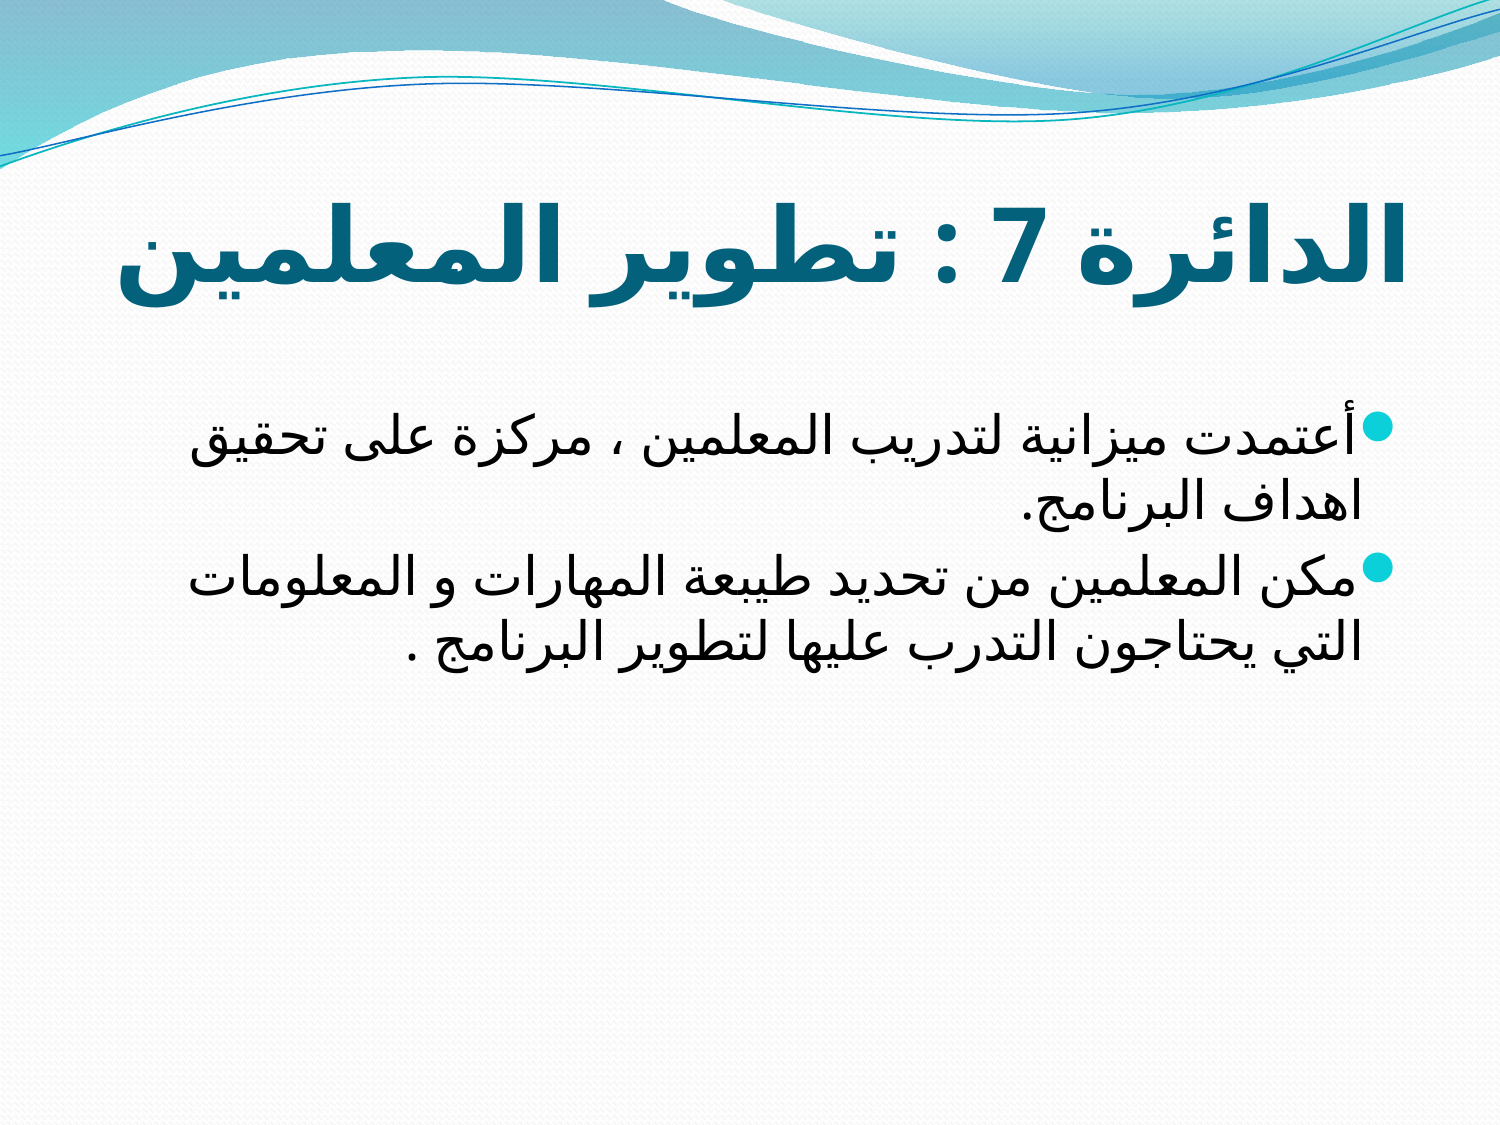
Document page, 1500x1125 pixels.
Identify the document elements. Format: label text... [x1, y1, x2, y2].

title الدائرة 7 : تطوير المعلمين [75, 115, 1425, 303]
list أعتمدت ميزانية لتدريب المعلمين ، مركزة على تحقيق اهداف البرنامج. مكن المعلمين من تحديد طيبعة المهارات و المعلومات التي يحتاجون التدرب عليها لتطوير البرنامج . [75, 317, 1425, 1038]
